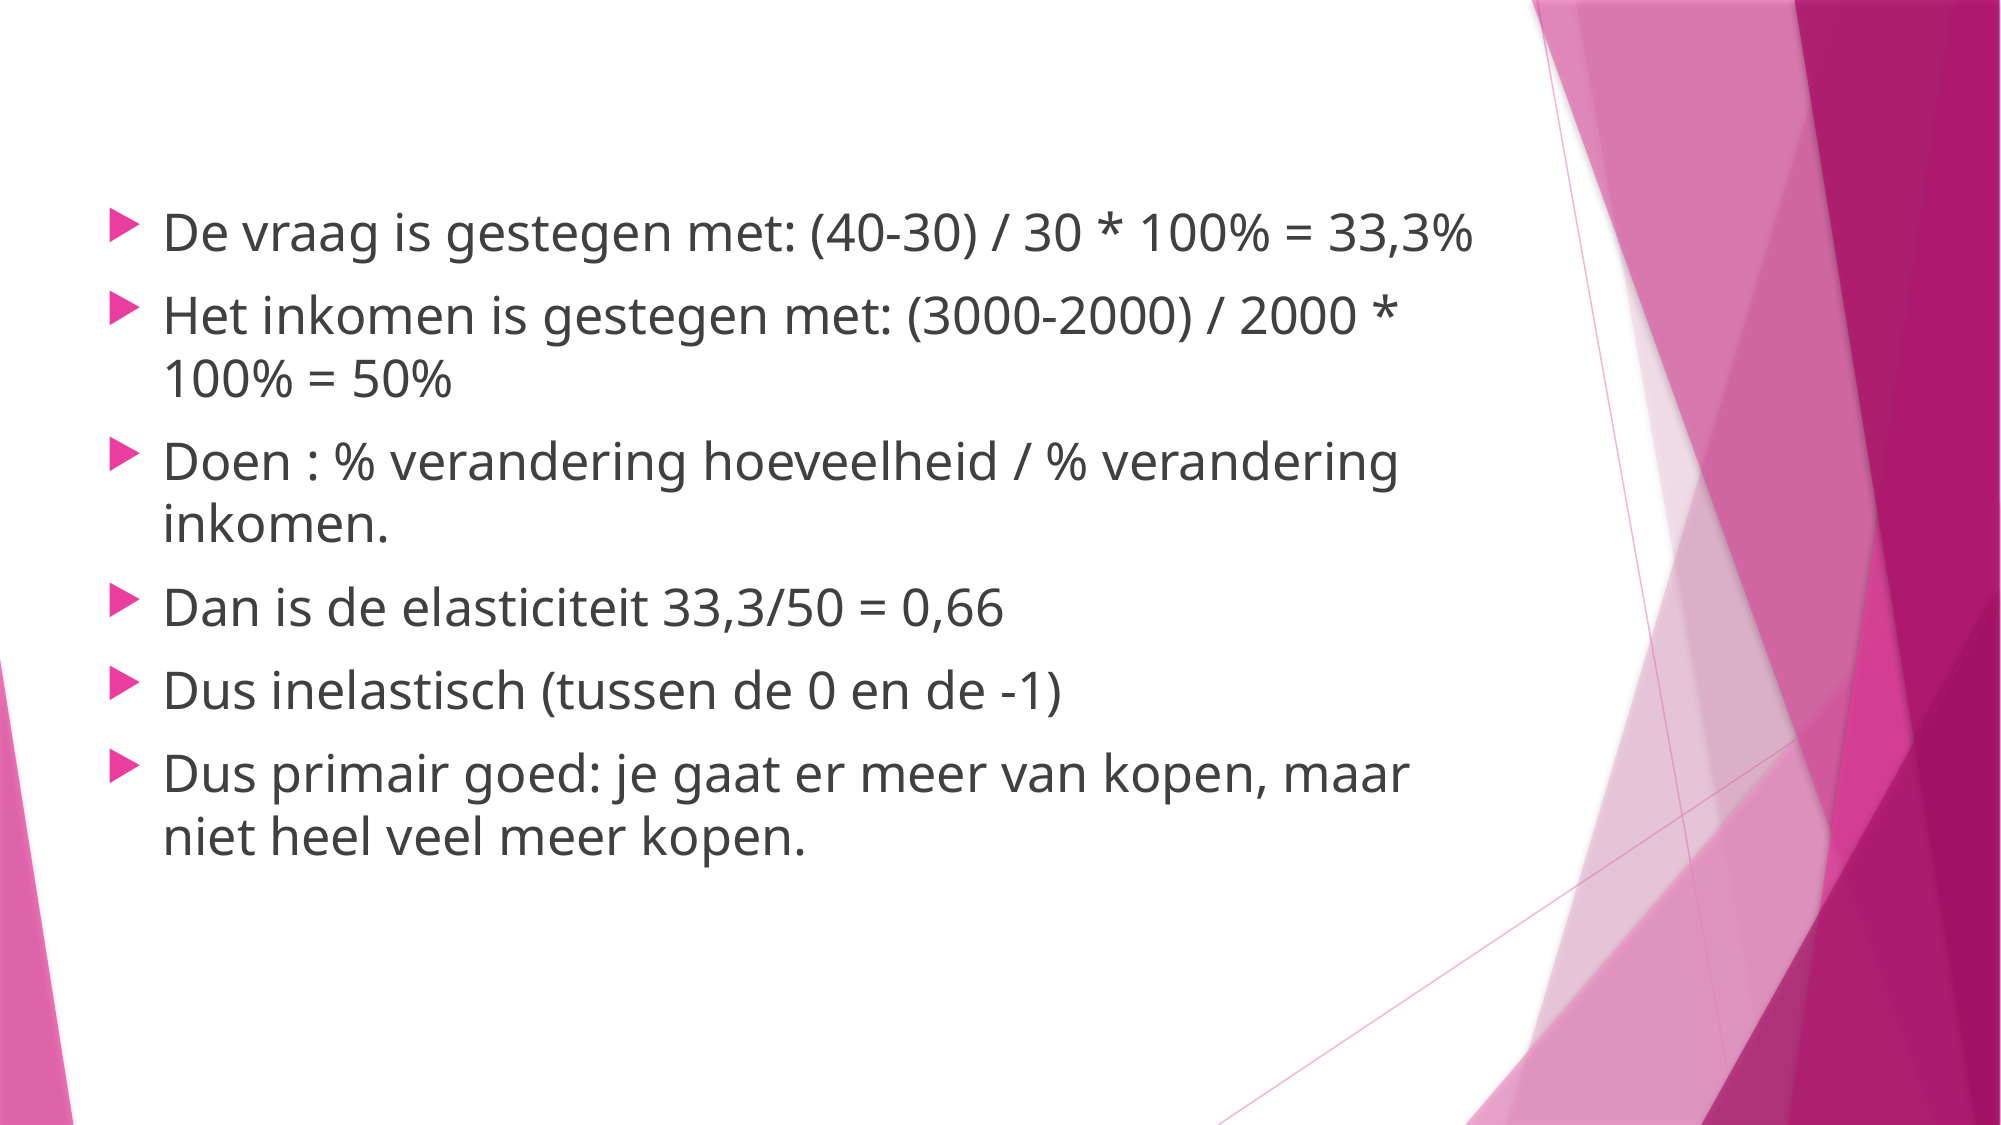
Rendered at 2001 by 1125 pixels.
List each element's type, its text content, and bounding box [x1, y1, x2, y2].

list De vraag is gestegen met: (40-30) / 30 * 100% = 33,3% Het inkomen is gestegen met: (3000-2000) / 2000 * 100% = 50% Doen : % verandering hoeveelheid / % verandering inkomen. Dan is de elasticiteit 33,3/50 = 0,66 Dus inelastisch (tussen de 0 en de -1) Dus primair goed: je gaat er meer van kopen, maar niet heel veel meer kopen. [90, 108, 1522, 991]
